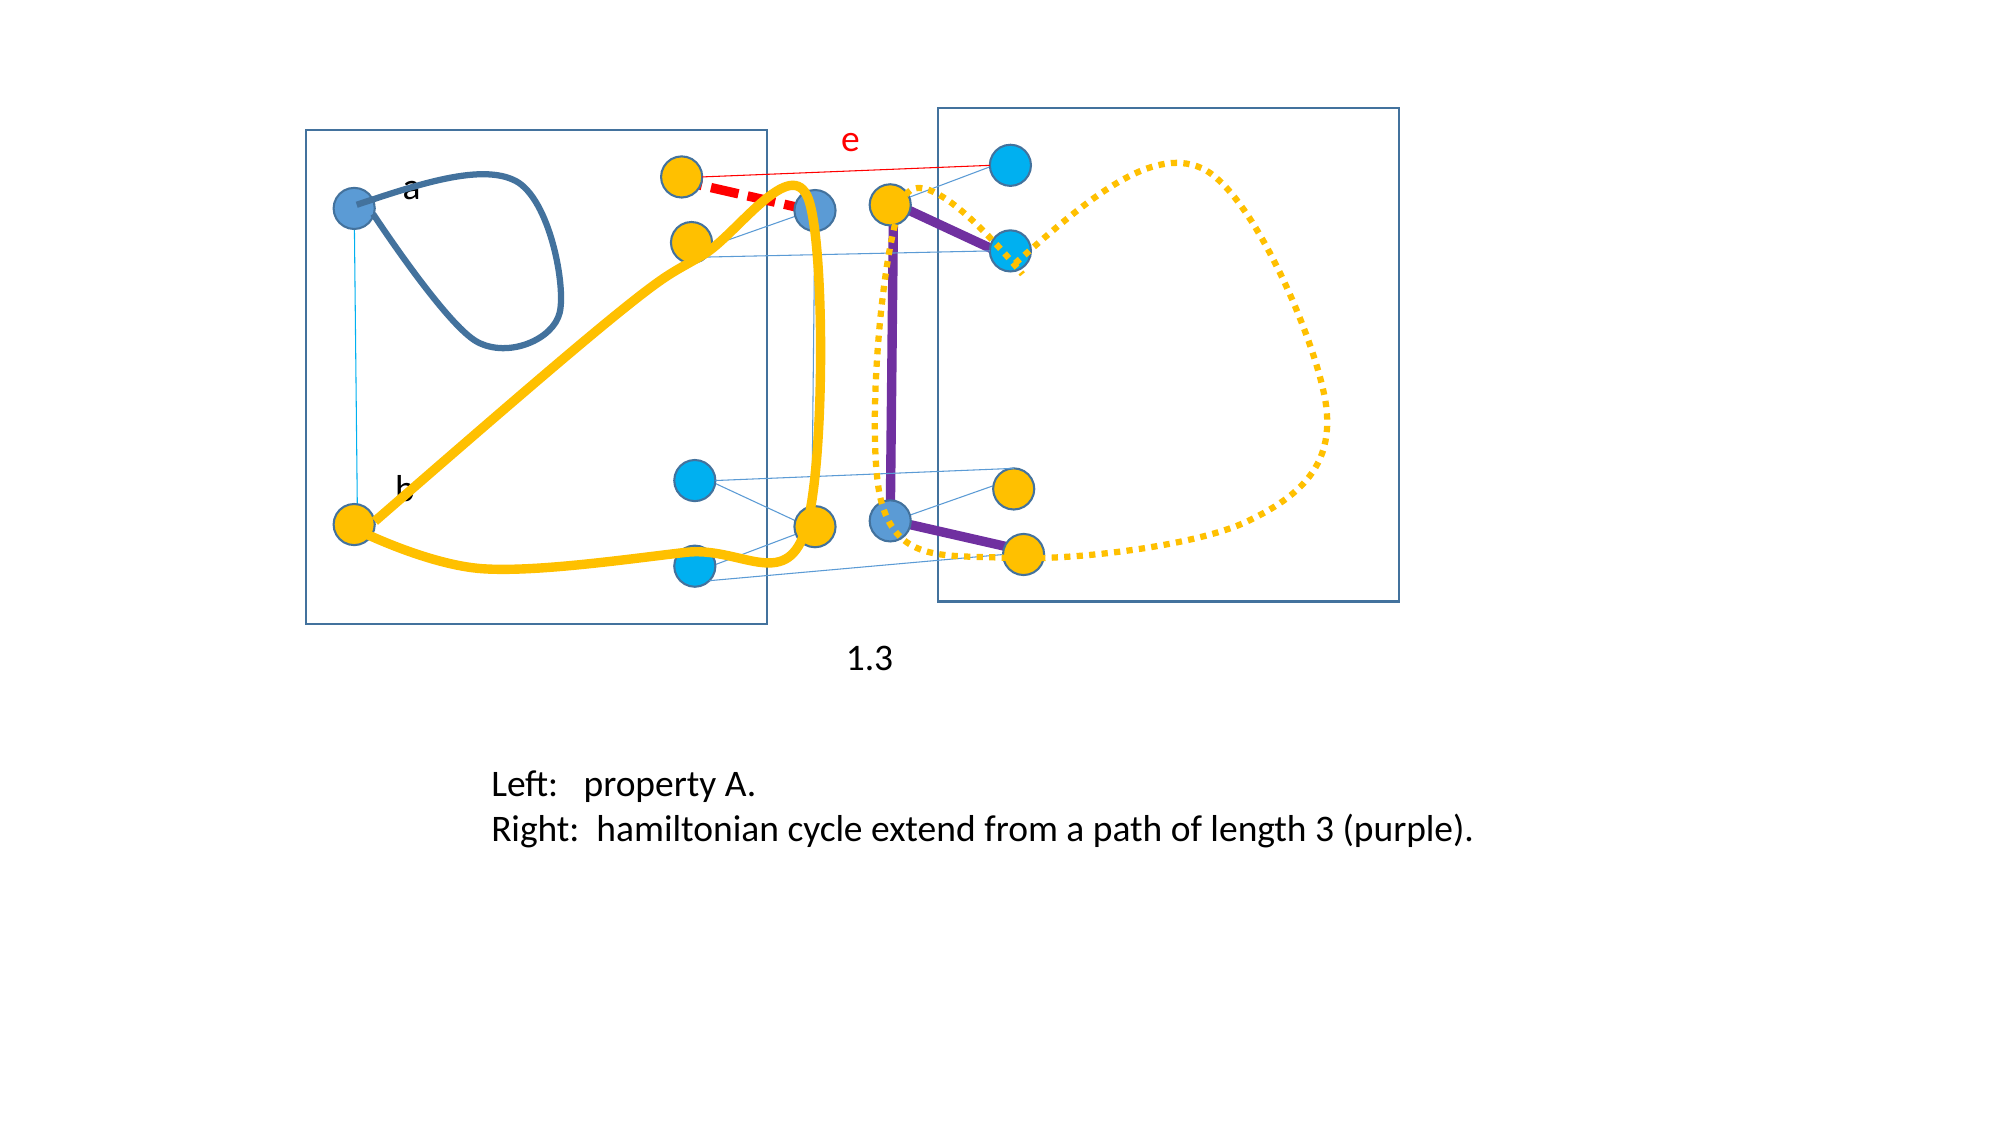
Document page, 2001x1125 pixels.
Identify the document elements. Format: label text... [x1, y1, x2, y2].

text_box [306, 106, 1399, 624]
text_box Left: property A. Right: hamiltonian cycle extend from a path of length 3 (purple). [476, 751, 1510, 857]
text_box 1.3 [831, 625, 909, 686]
